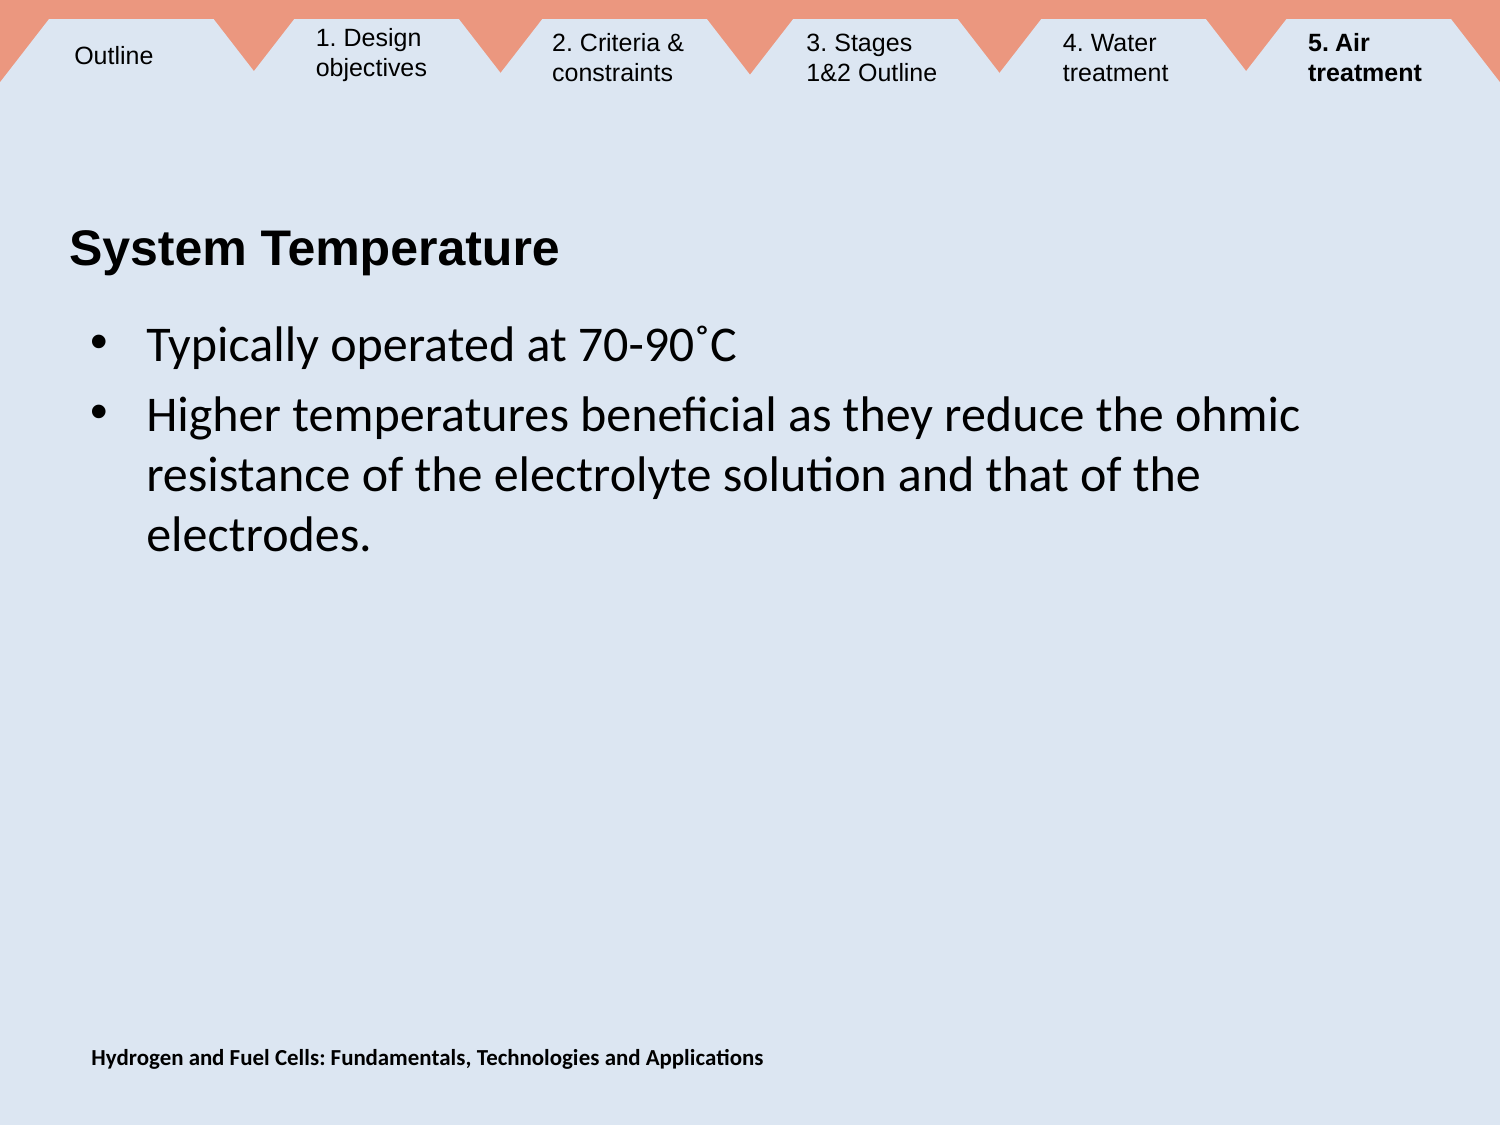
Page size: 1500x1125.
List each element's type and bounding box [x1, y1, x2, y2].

list [0, 0, 1500, 1125]
